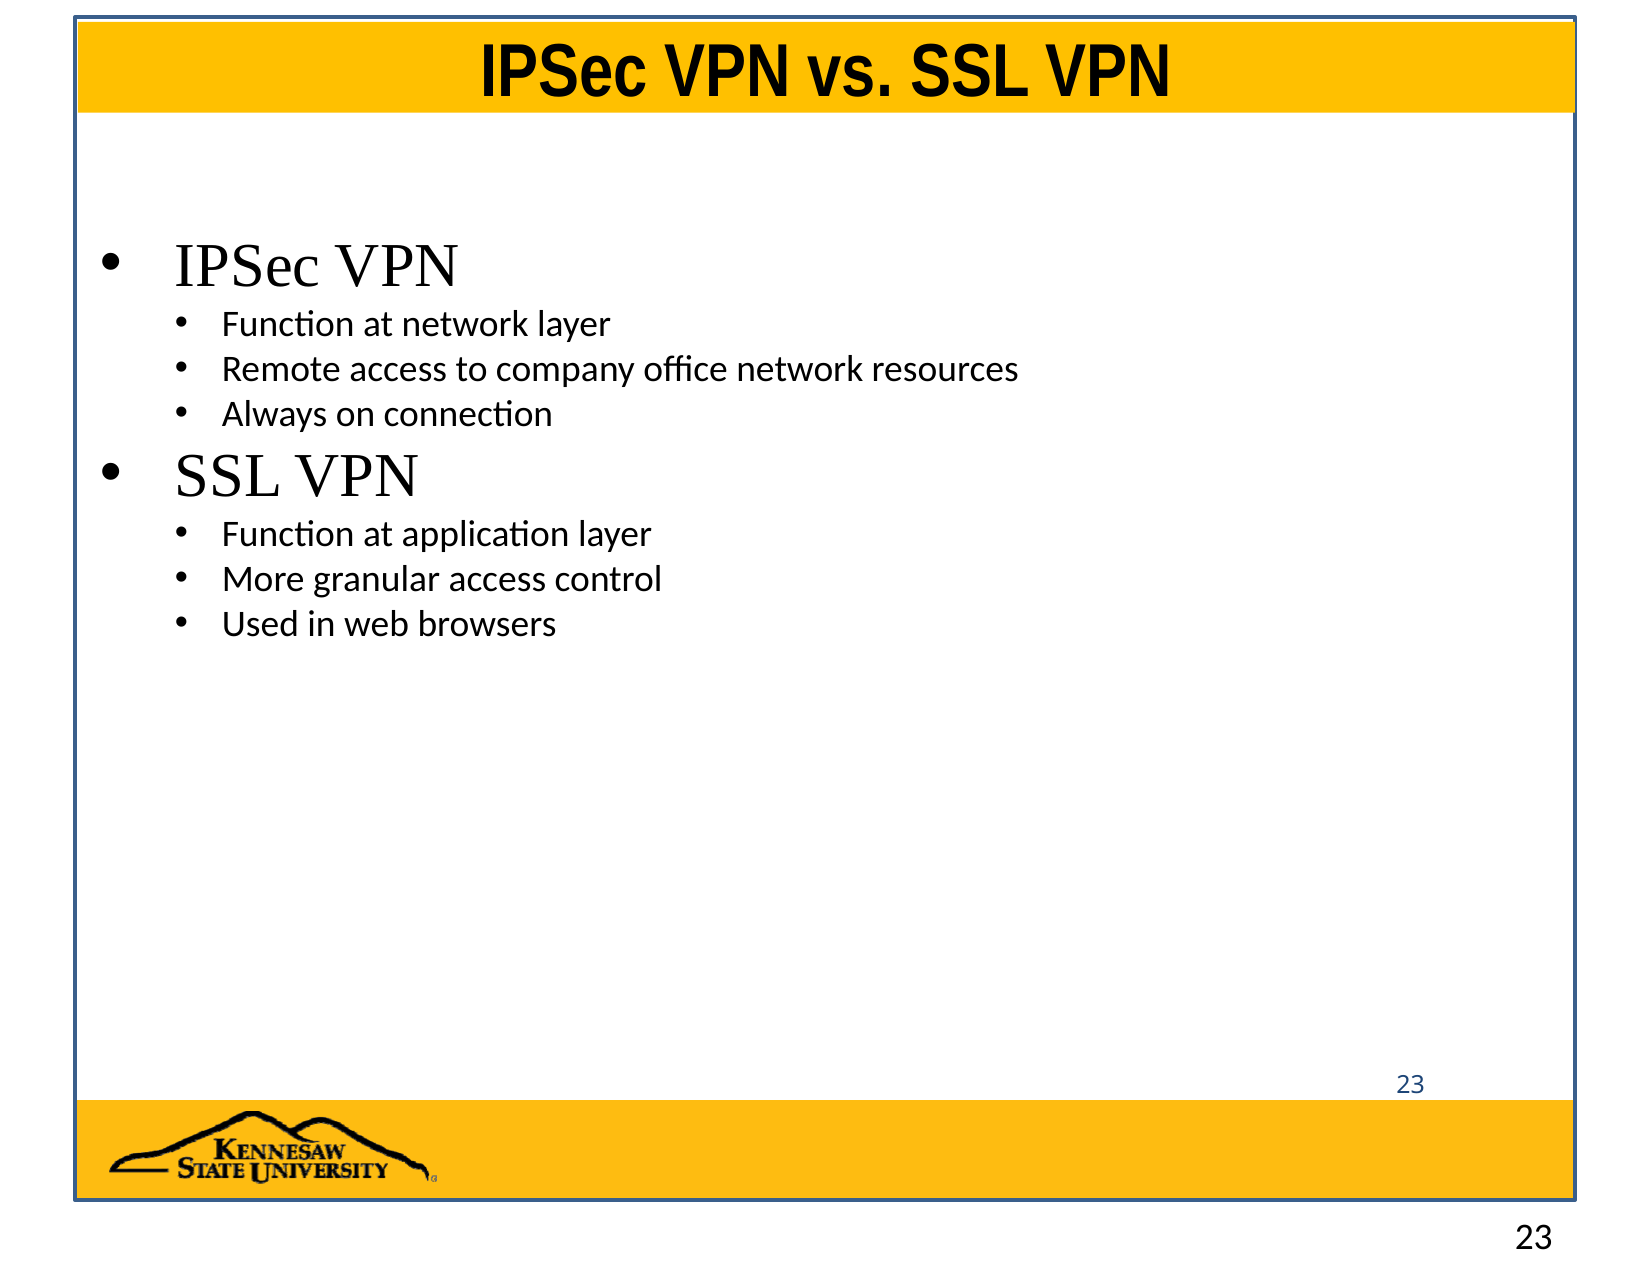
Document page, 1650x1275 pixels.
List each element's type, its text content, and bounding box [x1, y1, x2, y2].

title IPSec VPN vs. SSL VPN [77, 21, 1575, 113]
list IPSec VPN Function at network layer Remote access to company office network resources Always on connection SSL VPN Function at application layer More granular access control Used in web browsers [99, 223, 1550, 648]
slide_number 23 [1299, 1042, 1425, 1103]
picture [108, 1111, 437, 1184]
